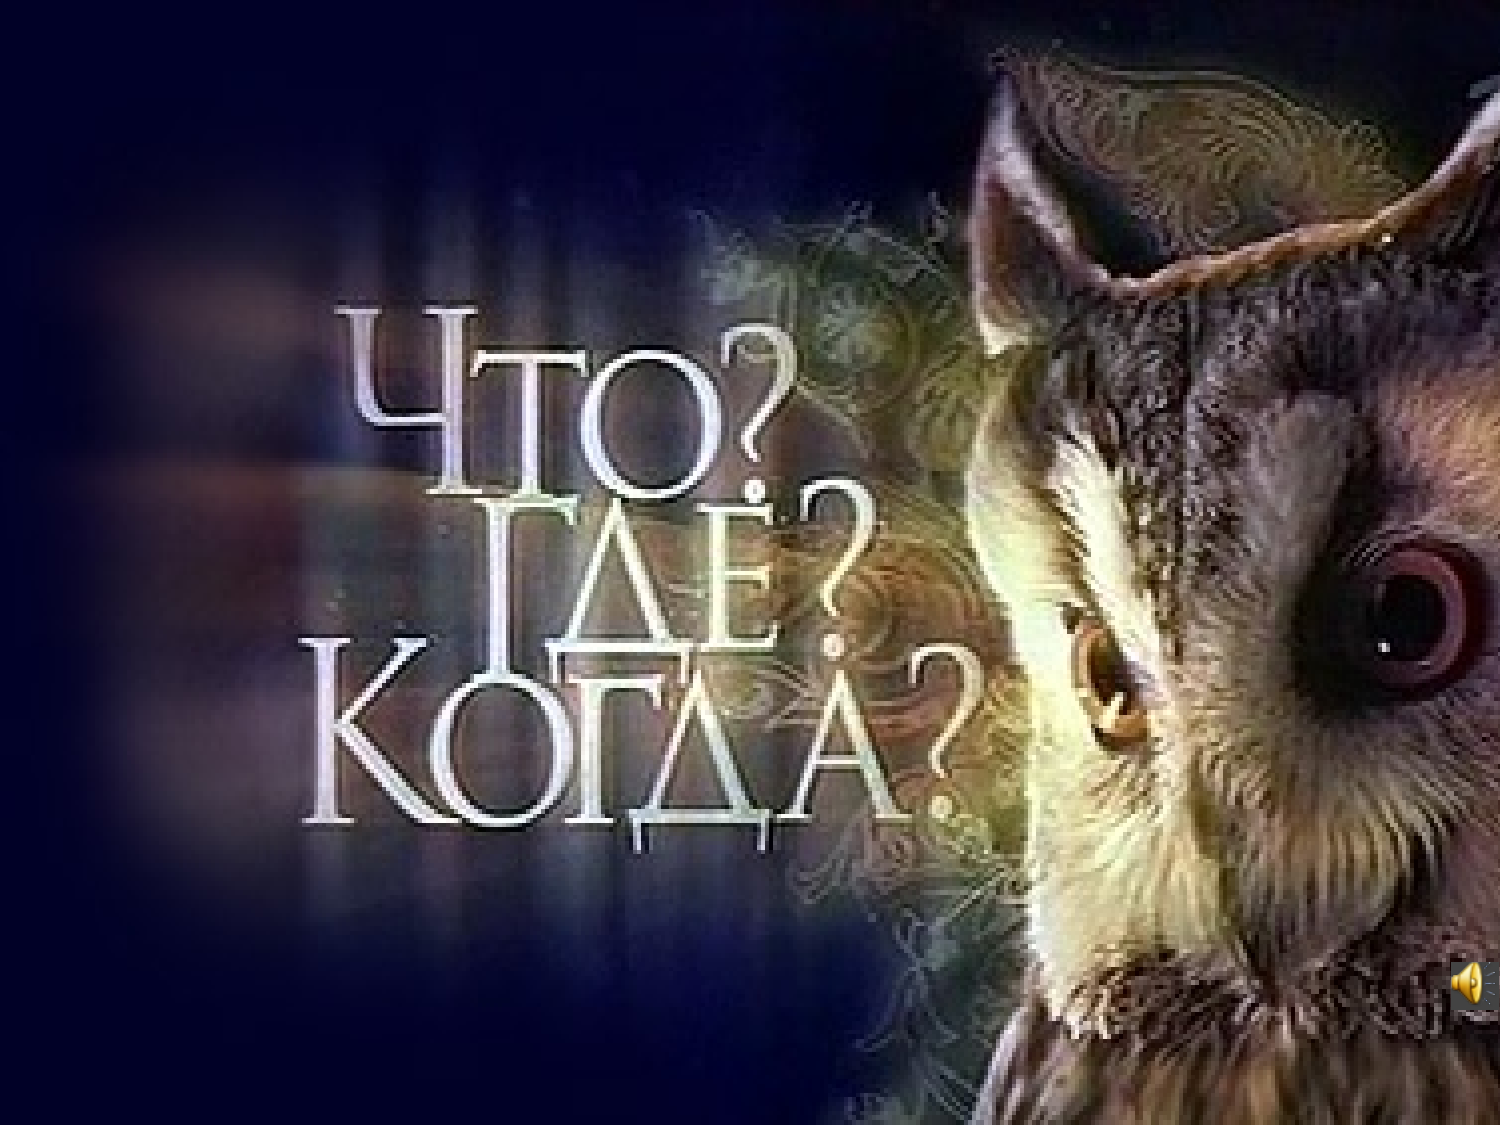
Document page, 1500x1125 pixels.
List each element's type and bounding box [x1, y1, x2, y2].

list [1451, 962, 1499, 1009]
list [4, 4, 1500, 1121]
